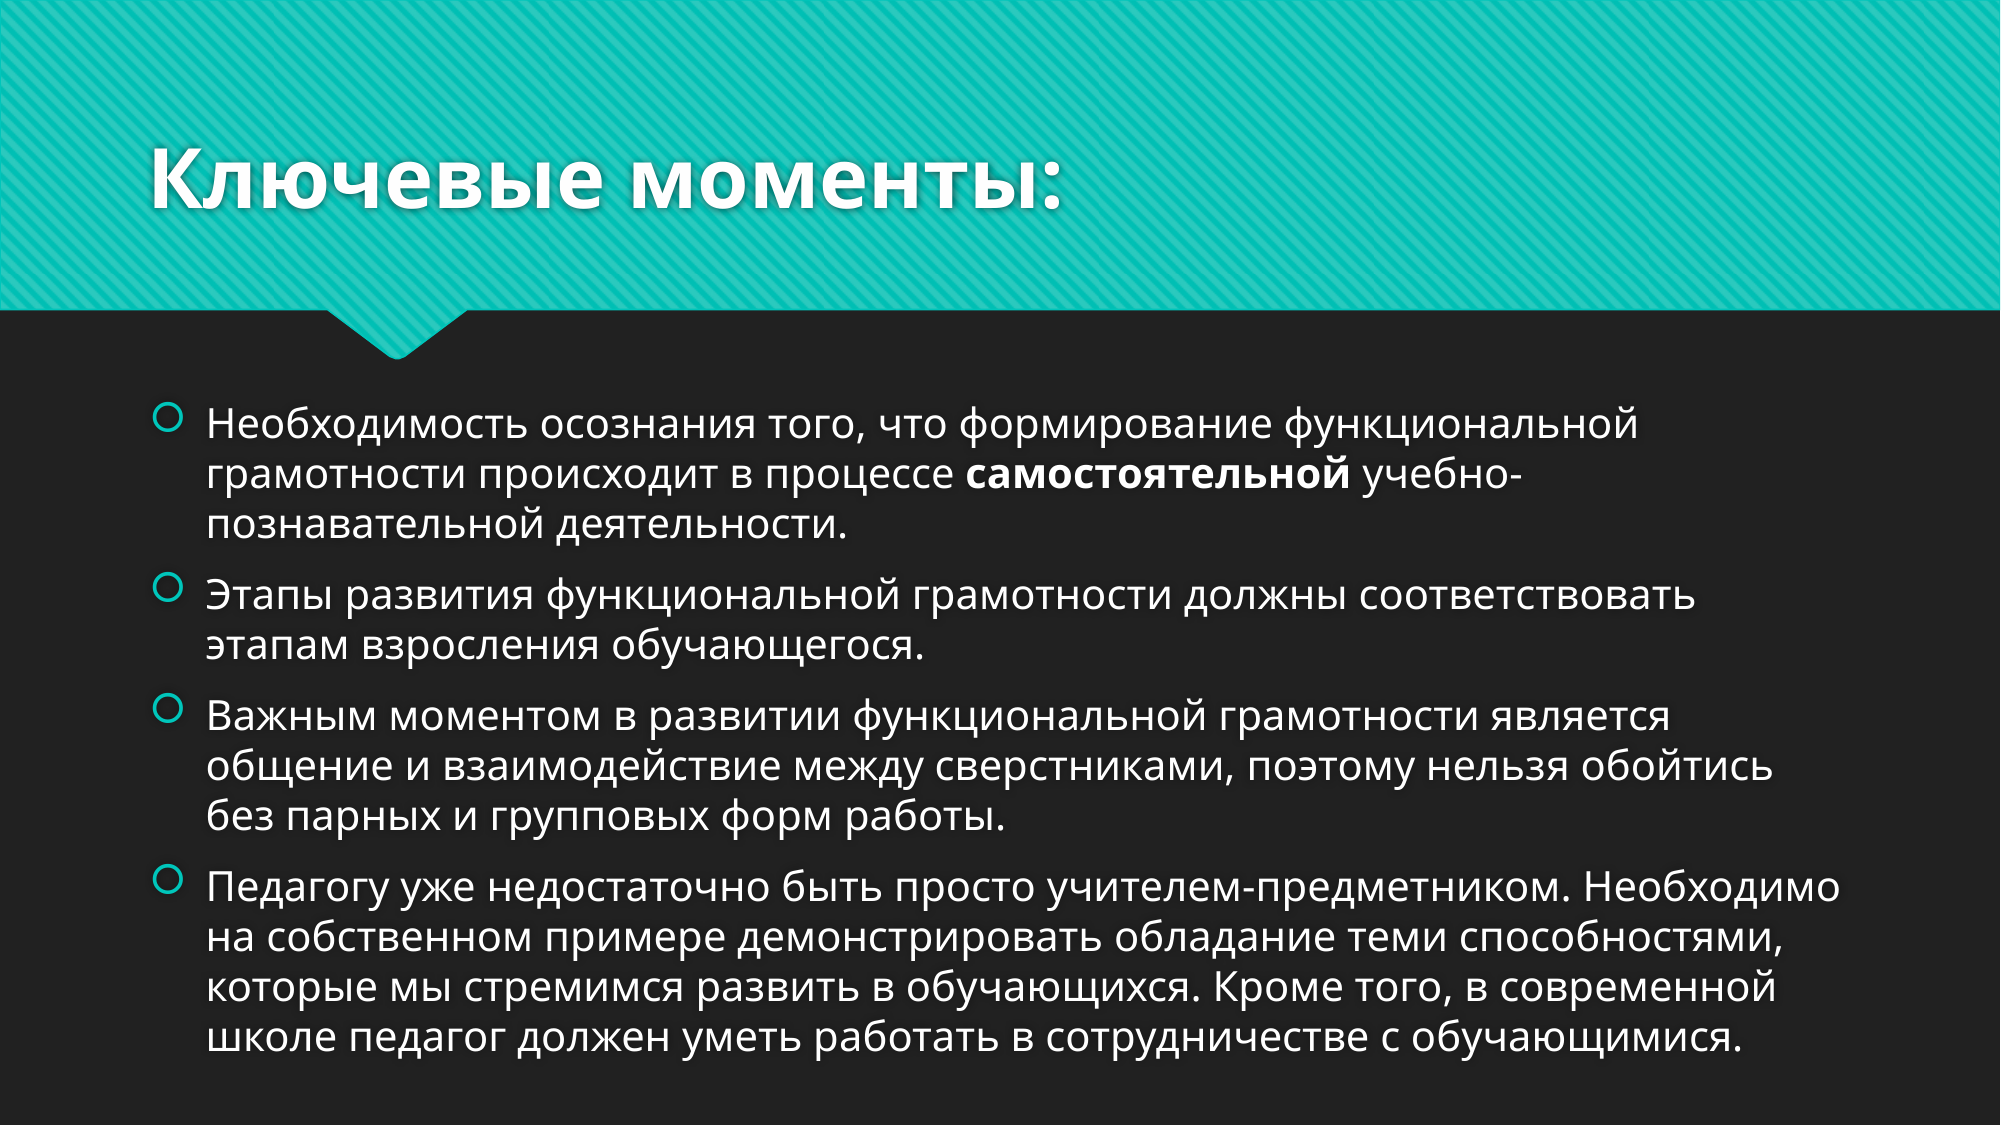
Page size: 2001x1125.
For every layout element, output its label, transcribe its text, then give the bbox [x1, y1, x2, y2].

title Ключевые моменты: [132, 73, 1868, 233]
list Необходимость осознания того, что формирование функциональной грамотности происходит в процессе самостоятельной учебно-познавательной деятельности. Этапы развития функциональной грамотности должны соответствовать этапам взросления обучающегося. Важным моментом в развитии функциональной грамотности является общение и взаимодействие между сверстниками, поэтому нельзя обойтись без парных и групповых форм работы. Педагогу уже недостаточно быть просто учителем-предметником. Необходимо на собственном примере демонстрировать обладание теми способностями, которые мы стремимся развить в обучающихся. Кроме того, в современной школе педагог должен уметь работать в сотрудничестве с обучающимися. [134, 364, 1866, 1093]
